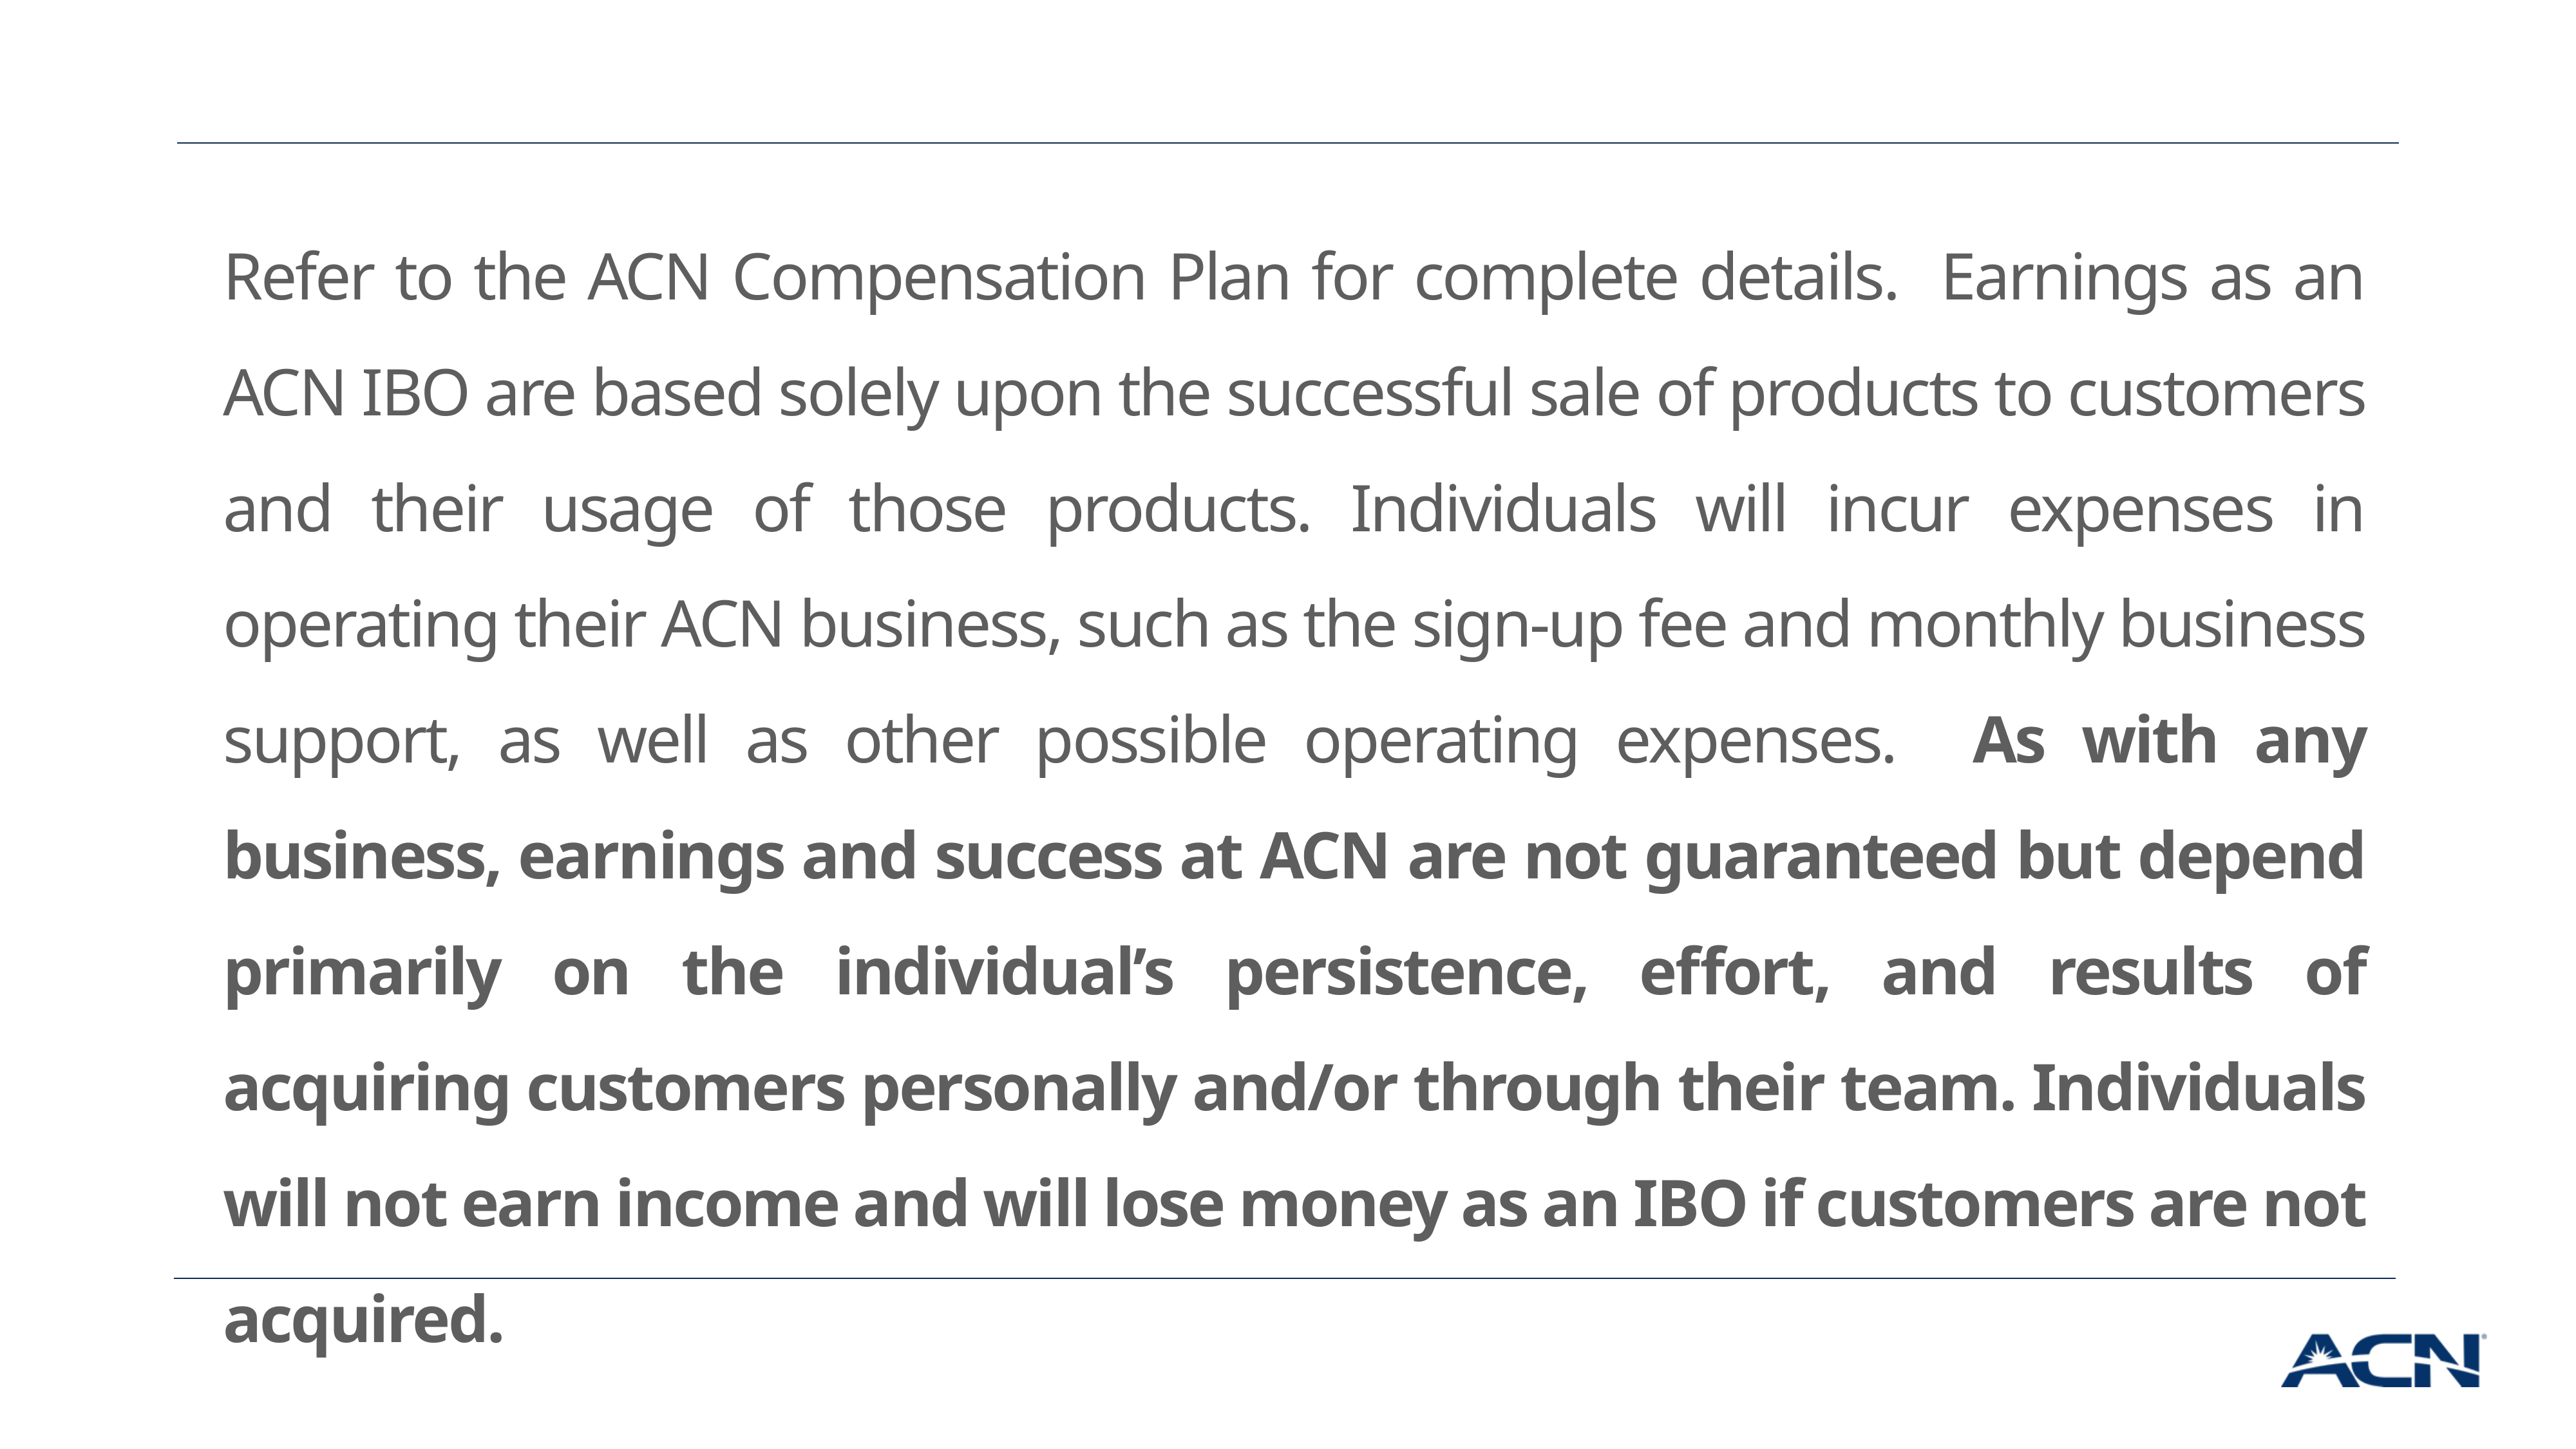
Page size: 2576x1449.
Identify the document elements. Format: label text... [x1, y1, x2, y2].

text_box Refer to the ACN Compensation Plan for complete details. Earnings as an ACN IBO are based solely upon the successful sale of products to customers and their usage of those products. Individuals will incur expenses in operating their ACN business, such as the sign-up fee and monthly business support, as well as other possible operating expenses. As with any business, earnings and success at ACN are not guaranteed but depend primarily on the individual’s persistence, effort, and results of acquiring customers personally and/or through their team. Individuals will not earn income and will lose money as an IBO if customers are not acquired. [189, 1279, 2374, 1363]
text_box Refer to the ACN Compensation Plan for complete details. Earnings as an ACN IBO are based solely upon the successful sale of products to customers and their usage of those products. Individuals will incur expenses in operating their ACN business, such as the sign-up fee and monthly business support, as well as other possible operating expenses. As with any business, earnings and success at ACN are not guaranteed but depend primarily on the individual’s persistence, effort, and results of acquiring customers personally and/or through their team. Individuals will not earn income and will lose money as an IBO if customers are not acquired. [189, 189, 2374, 1278]
picture [2281, 1331, 2496, 1387]
